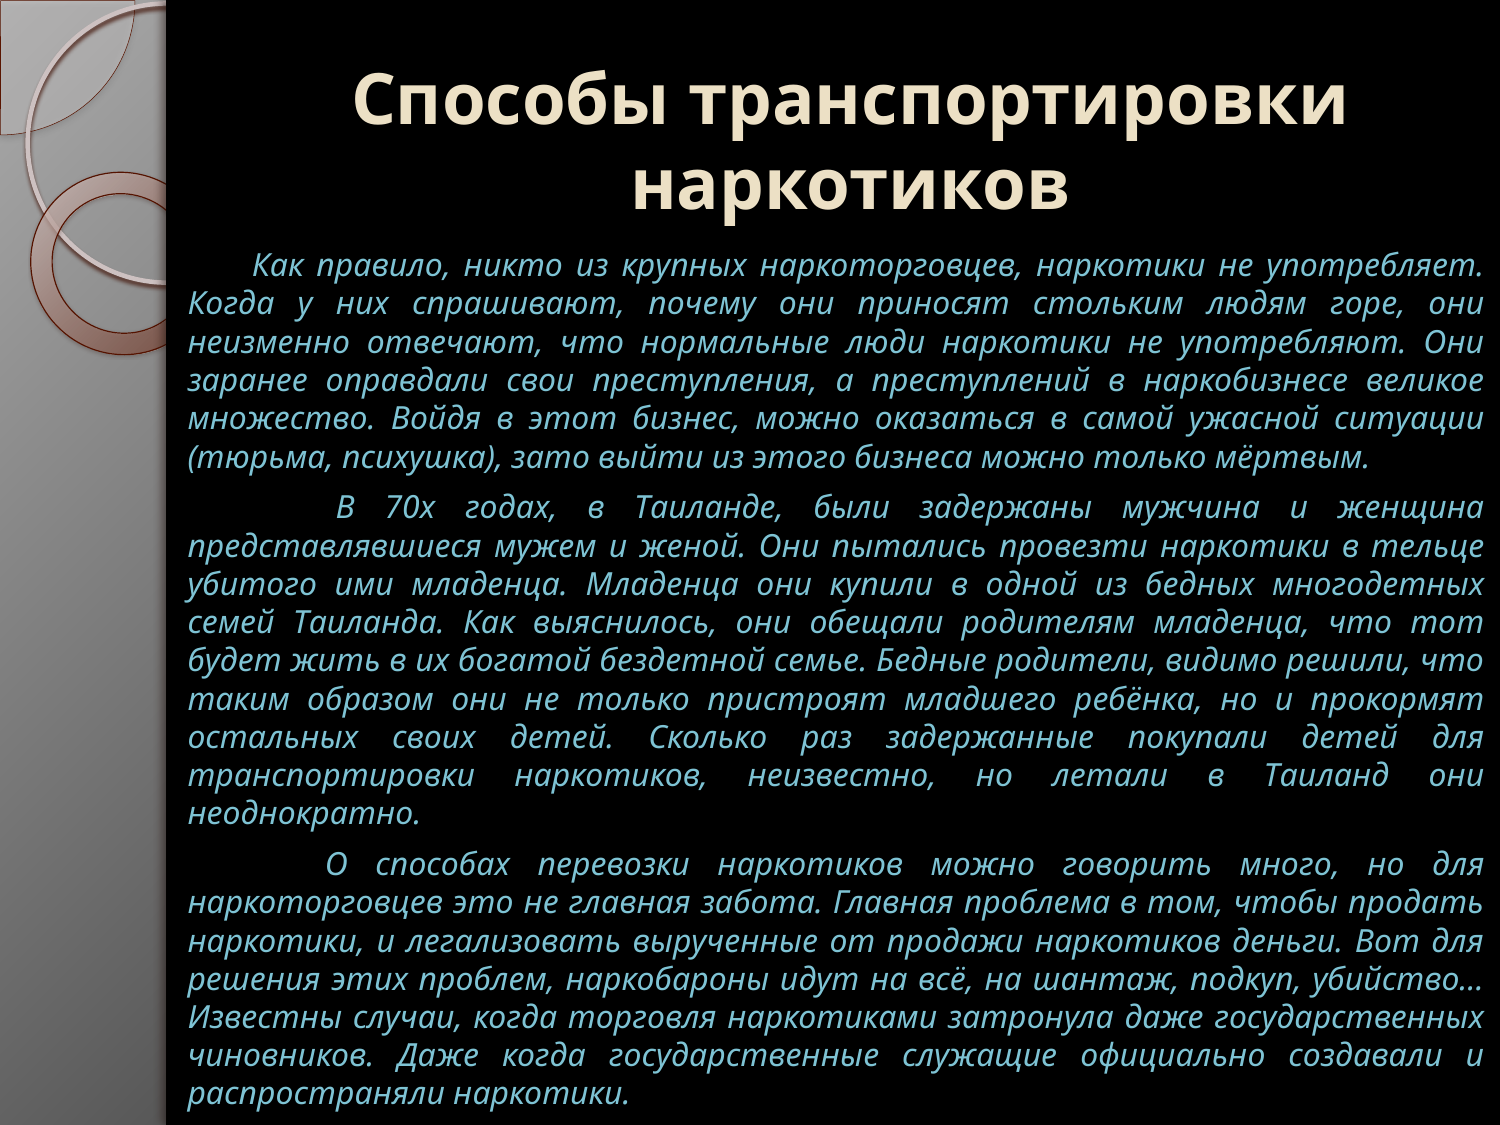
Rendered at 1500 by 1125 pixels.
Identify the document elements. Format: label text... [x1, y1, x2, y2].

list Как правило, никто из крупных наркоторговцев, наркотики не употребляет. Когда у них спрашивают, почему они приносят стольким людям горе, они неизменно отвечают, что нормальные люди наркотики не употребляют. Они заранее оправдали свои преступления, а преступлений в наркобизнесе великое множество. Войдя в этот бизнес, можно оказаться в самой ужасной ситуации (тюрьма, психушка), зато выйти из этого бизнеса можно только мёртвым. В 70х годах, в Таиланде, были задержаны мужчина и женщина представлявшиеся мужем и женой. Они пытались провезти наркотики в тельце убитого ими младенца. Младенца они купили в одной из бедных многодетных семей Таиланда. Как выяснилось, они обещали родителям младенца, что тот будет жить в их богатой бездетной семье. Бедные родители, видимо решили, что таким образом они не только пристроят младшего ребёнка, но и прокормят остальных своих детей. Сколько раз задержанные покупали детей для транспортировки наркотиков, неизвестно, но летали в Таиланд они неоднократно. О способах перевозки наркотиков можно говорить много, но для наркоторговцев это не главная забота. Главная проблема в том, чтобы продать наркотики, и легализовать вырученные от продажи наркотиков деньги. Вот для решения этих проблем, наркобароны идут на всё, на шантаж, подкуп, убийство… Известны случаи, когда торговля наркотиками затронула даже государственных чиновников. Даже когда государственные служащие официально создавали и распространяли наркотики. [159, 237, 1500, 1125]
title Способы транспортировки наркотиков [235, 45, 1466, 233]
